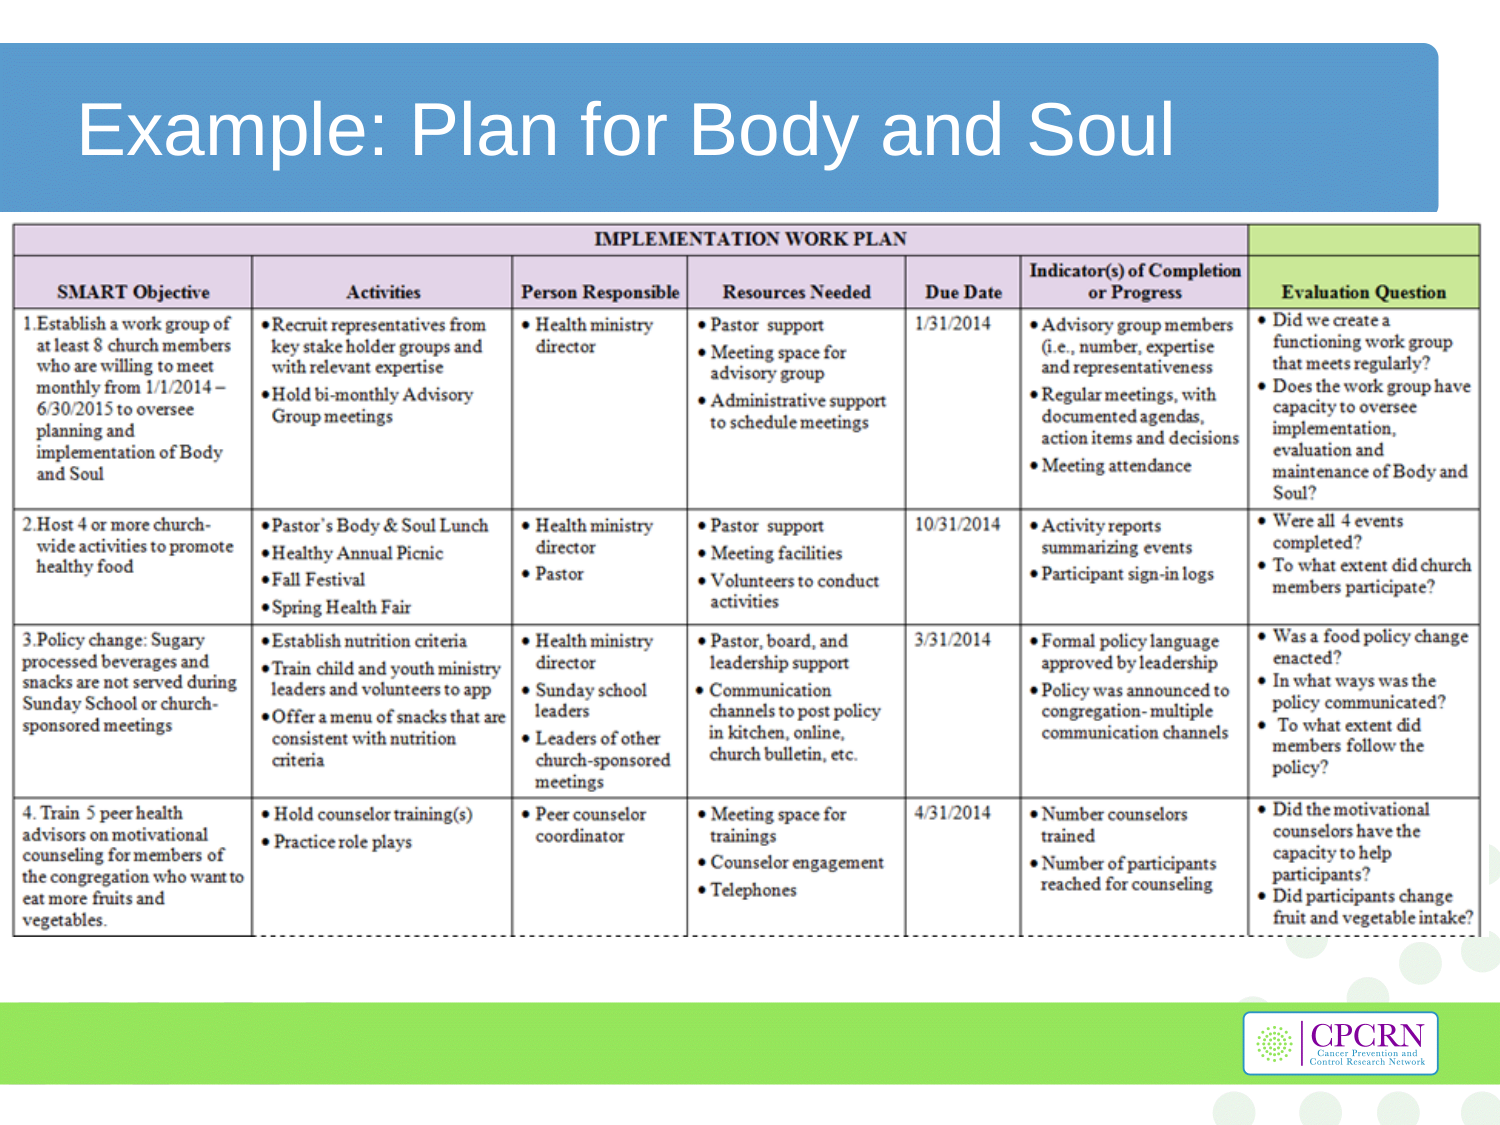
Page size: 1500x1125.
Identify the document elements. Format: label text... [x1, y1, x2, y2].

picture [0, 0, 1500, 1125]
title Example: Plan for Body and Soul [61, 31, 1499, 219]
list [0, 212, 1490, 937]
